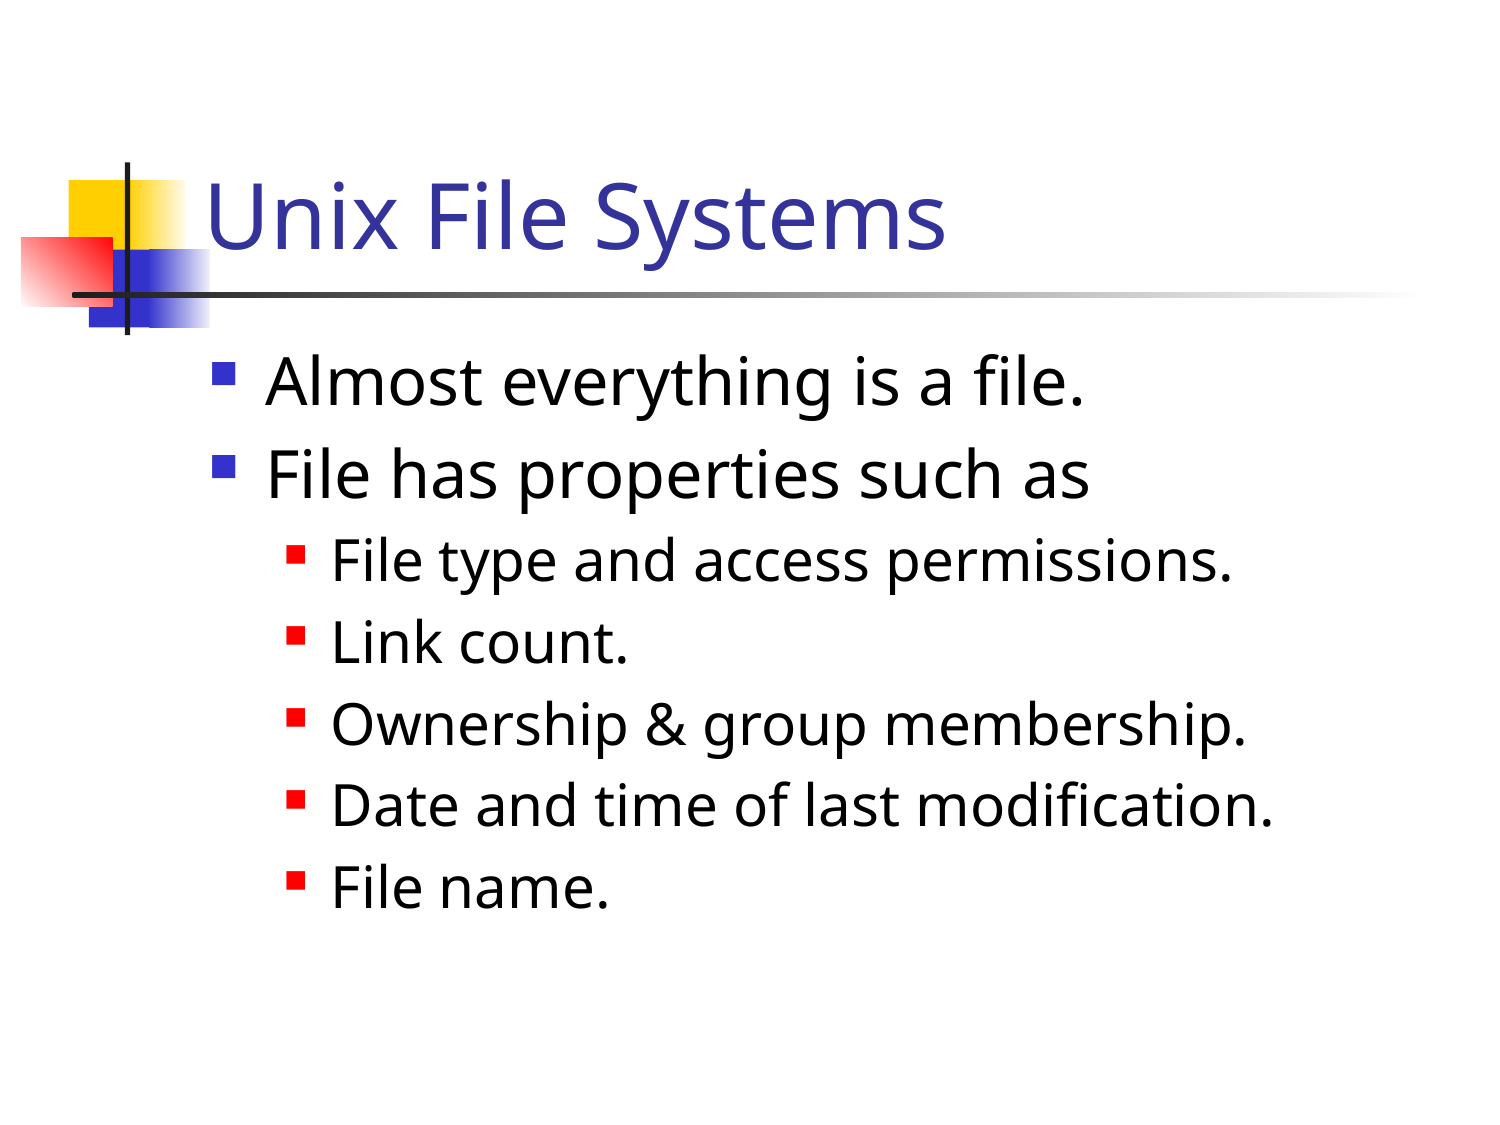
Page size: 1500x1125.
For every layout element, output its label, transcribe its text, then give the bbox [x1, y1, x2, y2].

title Unix File Systems [188, 34, 1468, 276]
list Almost everything is a file. File has properties such as File type and access permissions. Link count. Ownership & group membership. Date and time of last modification. File name. [193, 330, 1470, 1007]
